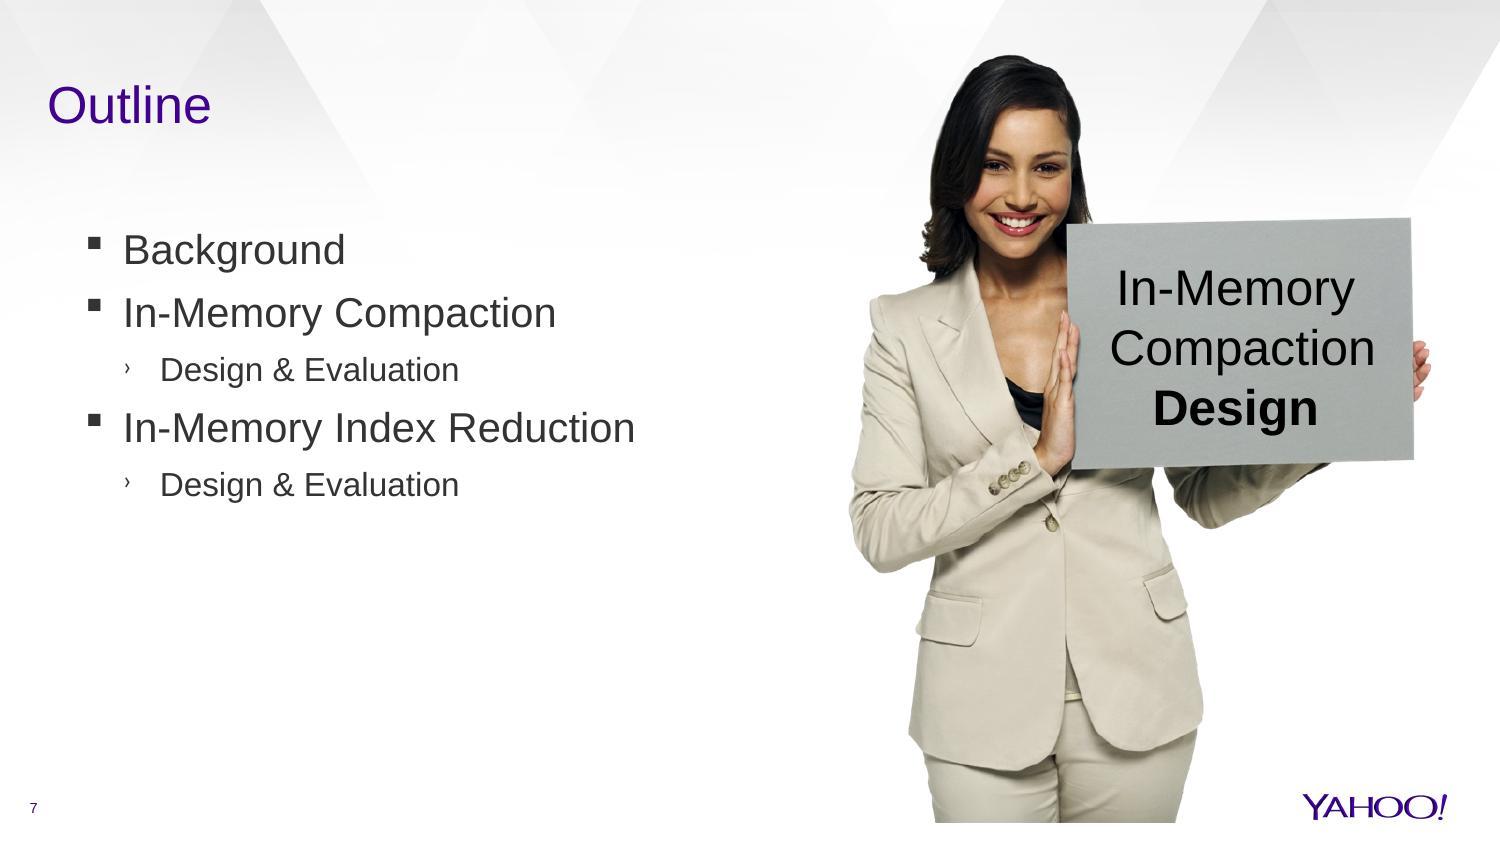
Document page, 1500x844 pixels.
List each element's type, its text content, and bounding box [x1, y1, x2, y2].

title Outline [46, 71, 829, 206]
list Background In-Memory Compaction Design & Evaluation In-Memory Index Reduction Design & Evaluation [84, 223, 829, 756]
picture [0, 0, 1500, 844]
slide_number 7 [5, 784, 62, 830]
